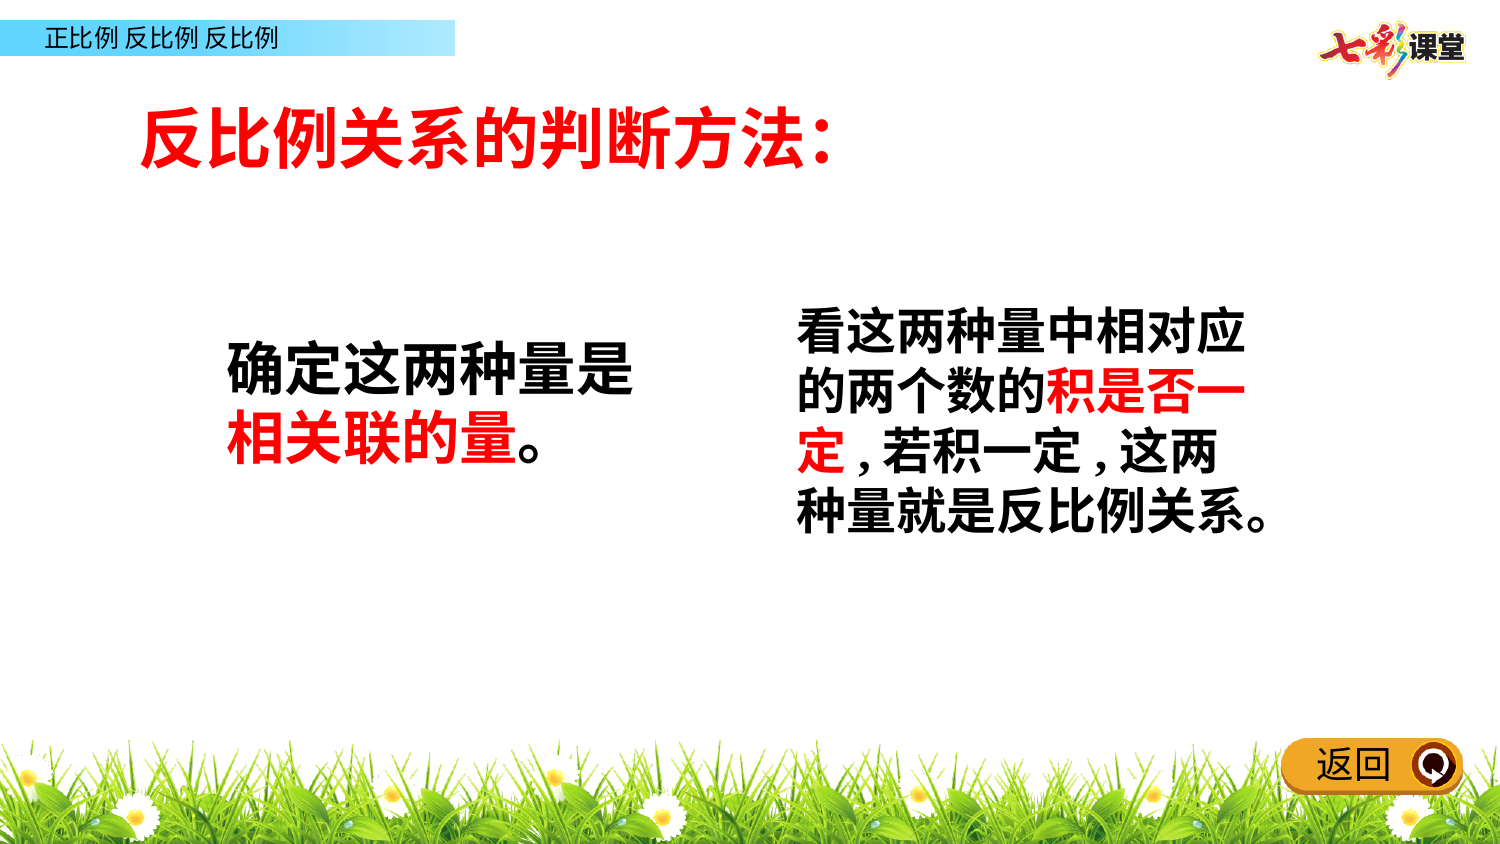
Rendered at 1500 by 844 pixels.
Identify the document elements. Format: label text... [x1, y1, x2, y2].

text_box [1281, 733, 1464, 795]
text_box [780, 268, 1276, 562]
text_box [182, 268, 692, 562]
picture [0, 740, 1500, 844]
picture [1316, 20, 1468, 80]
text_box 反比例关系的判断方法： [80, 89, 844, 185]
